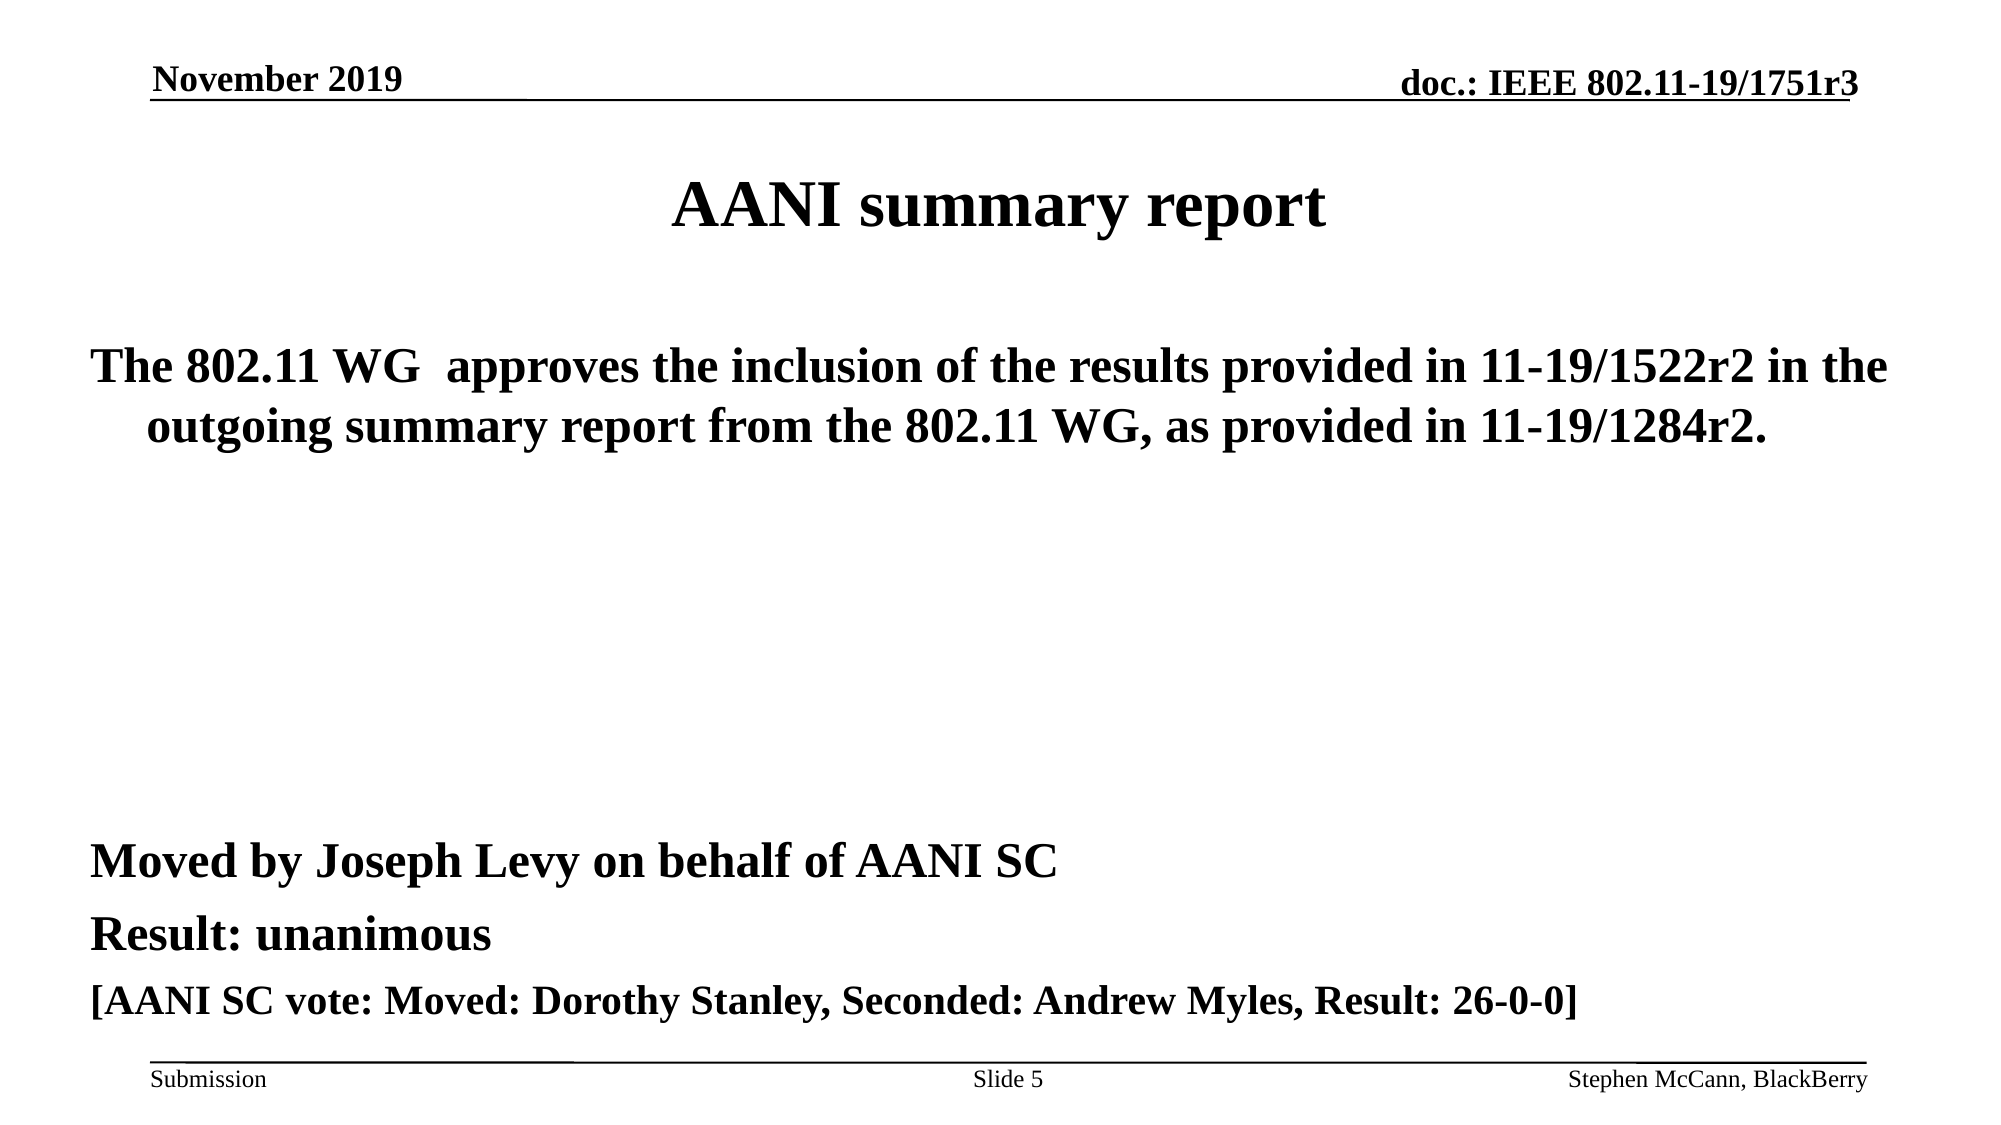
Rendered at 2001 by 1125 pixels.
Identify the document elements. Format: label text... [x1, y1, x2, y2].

list The 802.11 WG approves the inclusion of the results provided in 11-19/1522r2 in the outgoing summary report from the 802.11 WG, as provided in 11-19/1284r2. Moved by Joseph Levy on behalf of AANI SC Result: unanimous [AANI SC vote: Moved: Dorothy Stanley, Seconded: Andrew Myles, Result: 26-0-0] [74, 324, 1938, 1063]
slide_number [152, 54, 563, 100]
slide_number Slide 5 [950, 1061, 1067, 1123]
title AANI summary report [149, 112, 1850, 288]
footer Stephen McCann, BlackBerry [1171, 1061, 1869, 1093]
